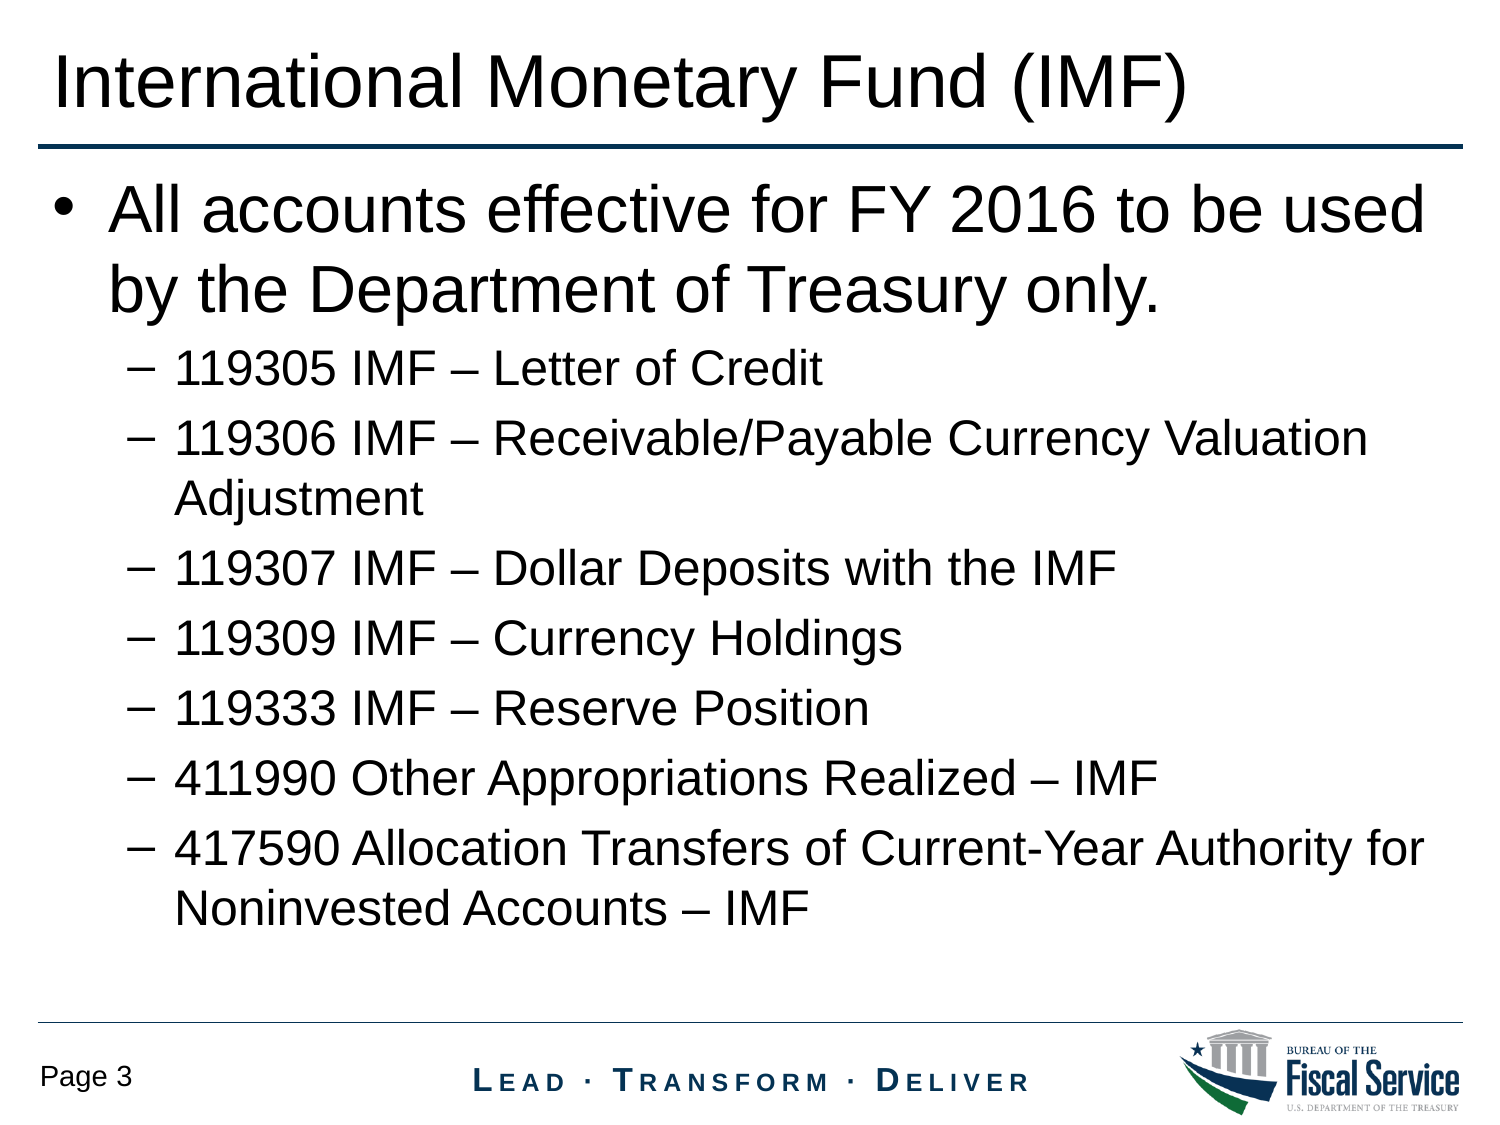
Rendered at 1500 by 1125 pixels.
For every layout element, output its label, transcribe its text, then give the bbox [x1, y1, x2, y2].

picture [1175, 1026, 1463, 1118]
list International Monetary Fund (IMF) [37, 24, 1463, 138]
list All accounts effective for FY 2016 to be used by the Department of Treasury only. 119305 IMF – Letter of Credit 119306 IMF – Receivable/Payable Currency Valuation Adjustment 119307 IMF – Dollar Deposits with the IMF 119309 IMF – Currency Holdings 119333 IMF – Reserve Position 411990 Other Appropriations Realized – IMF 417590 Allocation Transfers of Current-Year Authority for Noninvested Accounts – IMF [37, 158, 1463, 1013]
